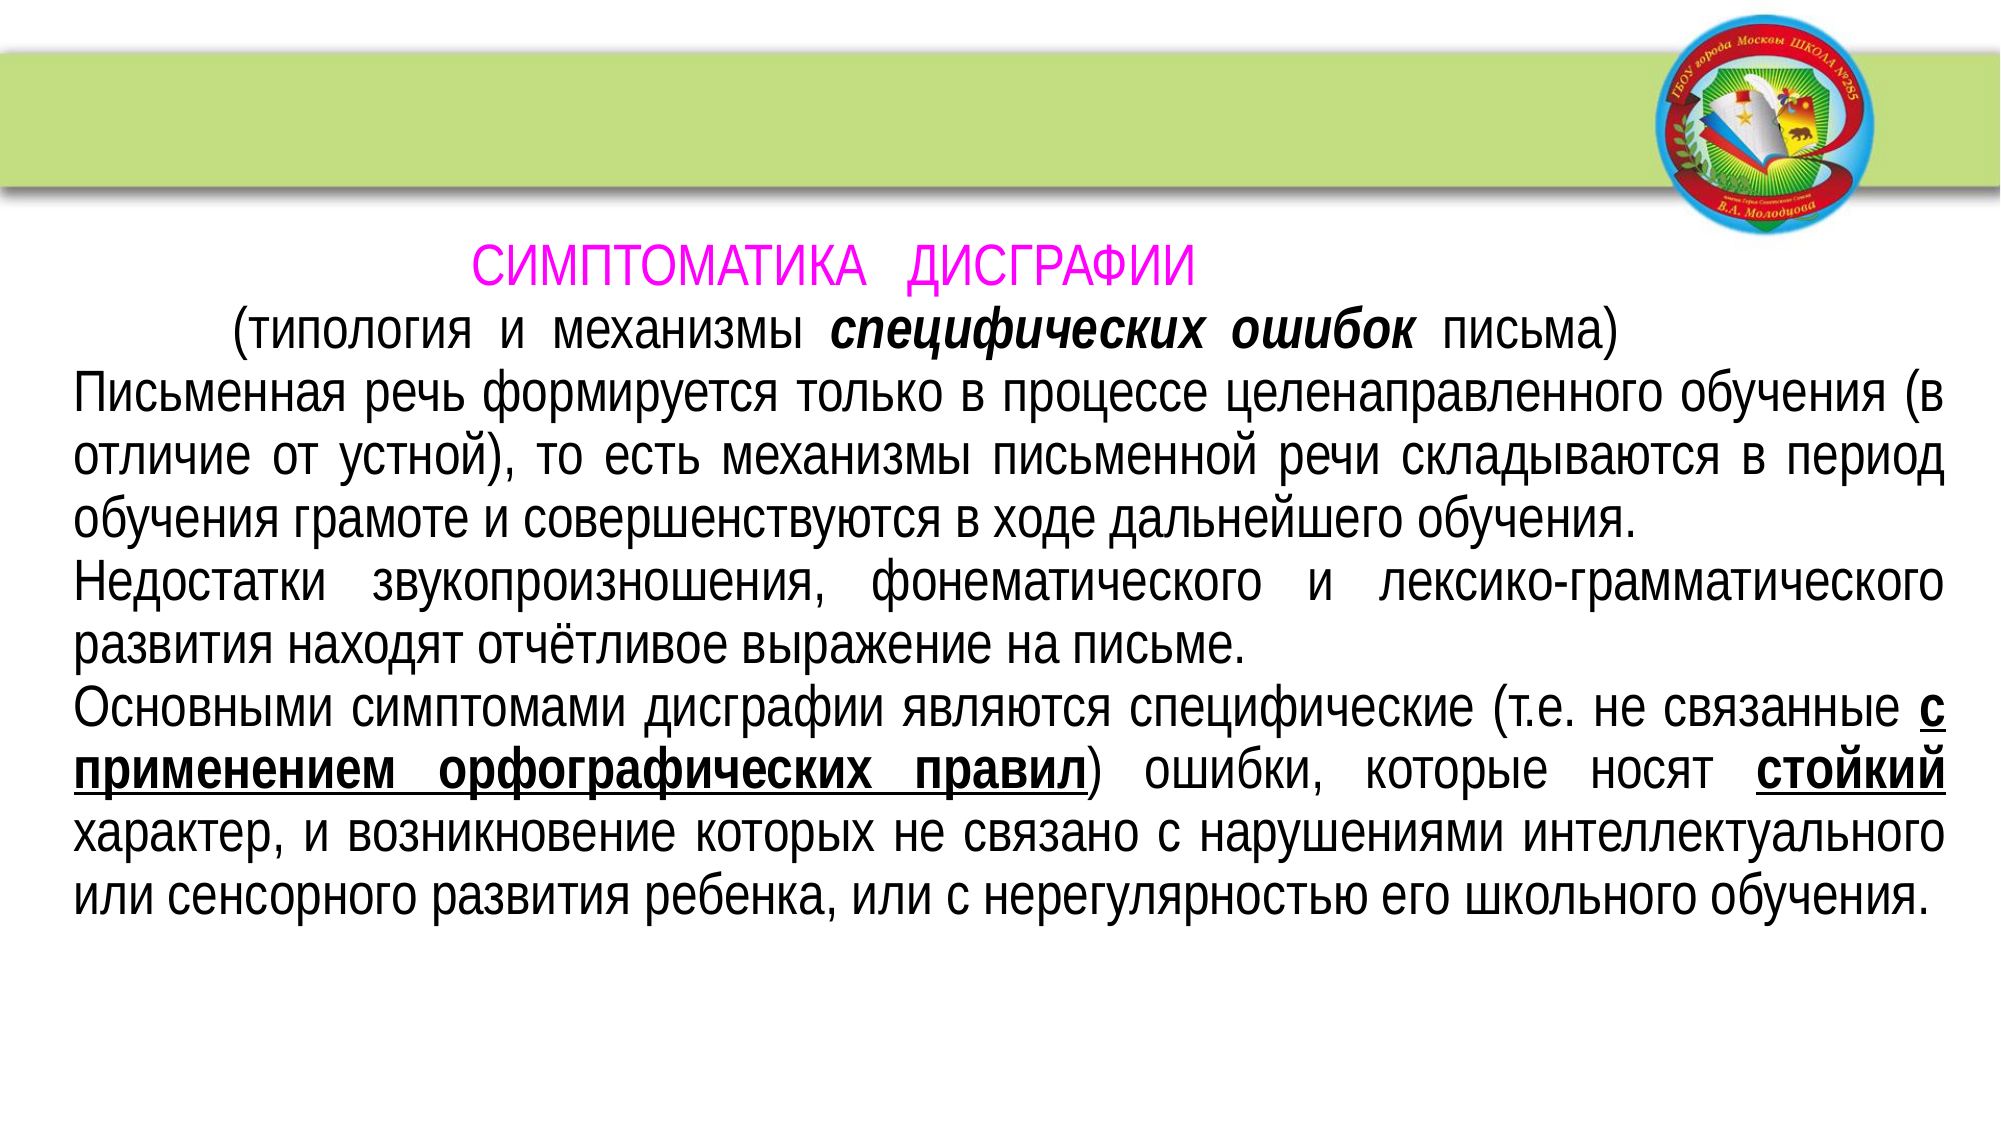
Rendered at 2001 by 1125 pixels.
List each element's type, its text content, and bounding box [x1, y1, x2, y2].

list СИМПТОМАТИКА ДИСГРАФИИ (типология и механизмы специфических ошибок письма) Письменная речь формируется только в процессе целенаправленного обучения (в отличие от устной), то есть механизмы письменной речи складываются в период обучения грамоте и совершенствуются в ходе дальнейшего обучения. Недостатки звукопроизношения, фонематического и лексико-грамматического развития находят отчётливое выражение на письме. Основными симптомами дисграфии являются специфические (т.е. не связанные с применением орфографических правил) ошибки, которые носят стойкий характер, и возникновение которых не связано с нарушениями интеллектуального или сенсорного развития ребенка, или с нерегулярностью его школьного обучения. [58, 227, 1962, 1101]
picture [0, 0, 2001, 1125]
